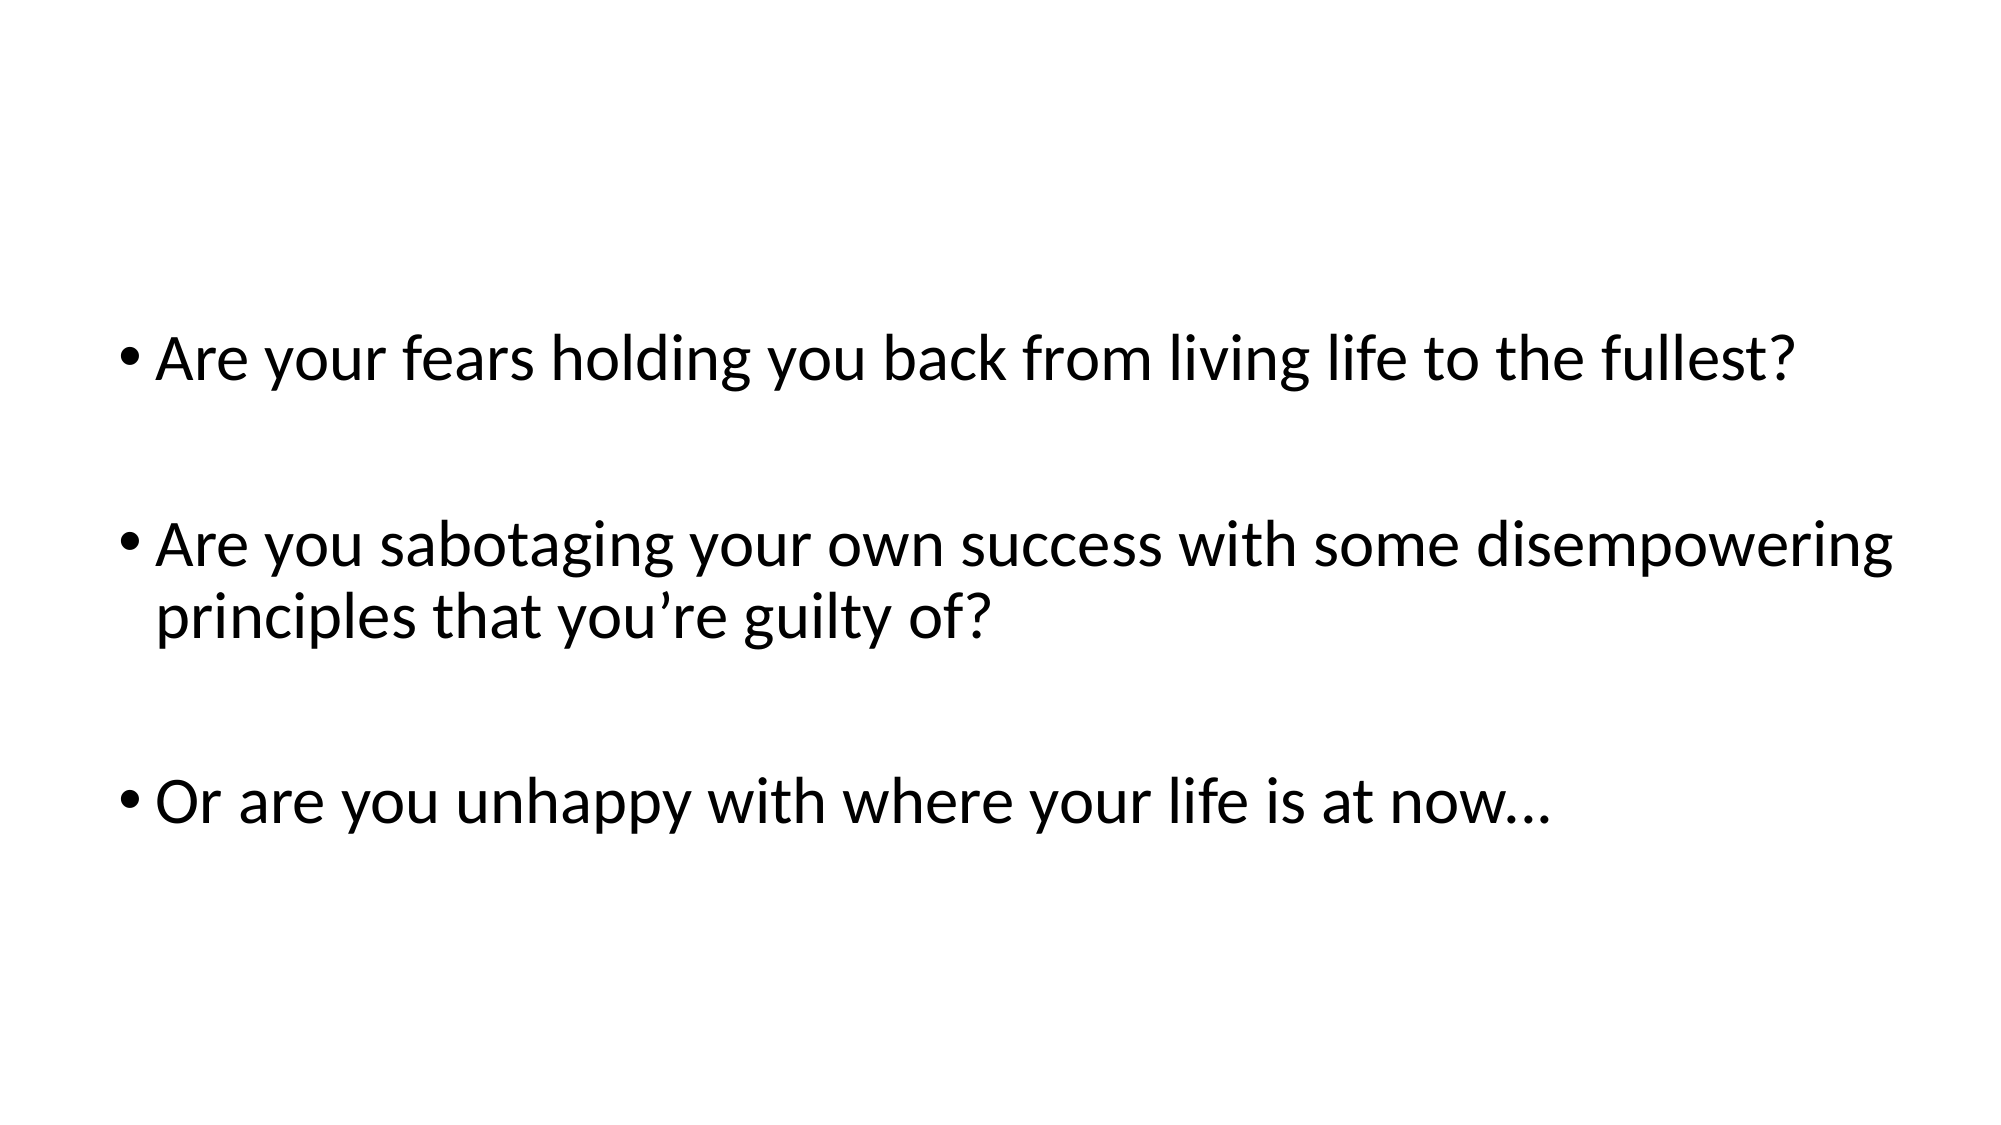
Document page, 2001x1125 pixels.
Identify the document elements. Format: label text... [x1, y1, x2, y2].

list Are your fears holding you back from living life to the fullest? Are you sabotaging your own success with some disempowering principles that you’re guilty of? Or are you unhappy with where your life is at now... [103, 215, 1920, 895]
